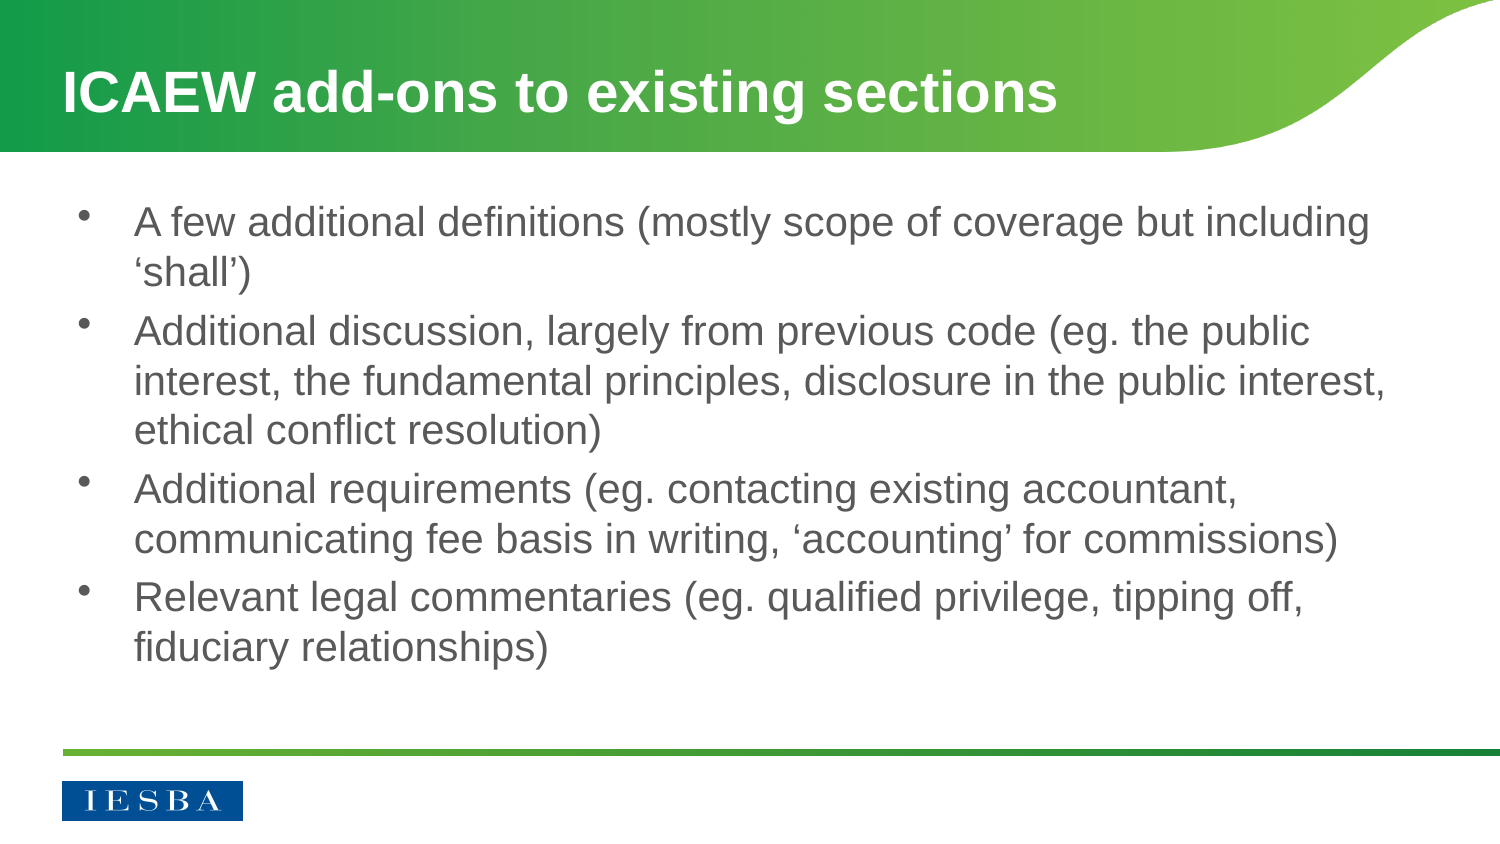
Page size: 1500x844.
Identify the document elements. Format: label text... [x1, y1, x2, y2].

list A few additional definitions (mostly scope of coverage but including ‘shall’) Additional discussion, largely from previous code (eg. the public interest, the fundamental principles, disclosure in the public interest, ethical conflict resolution) Additional requirements (eg. contacting existing accountant, communicating fee basis in writing, ‘accounting’ for commissions) Relevant legal commentaries (eg. qualified privilege, tipping off, fiduciary relationships) [62, 187, 1450, 694]
title ICAEW add-ons to existing sections [62, 56, 1300, 122]
picture [62, 781, 243, 821]
picture [0, 0, 1497, 152]
